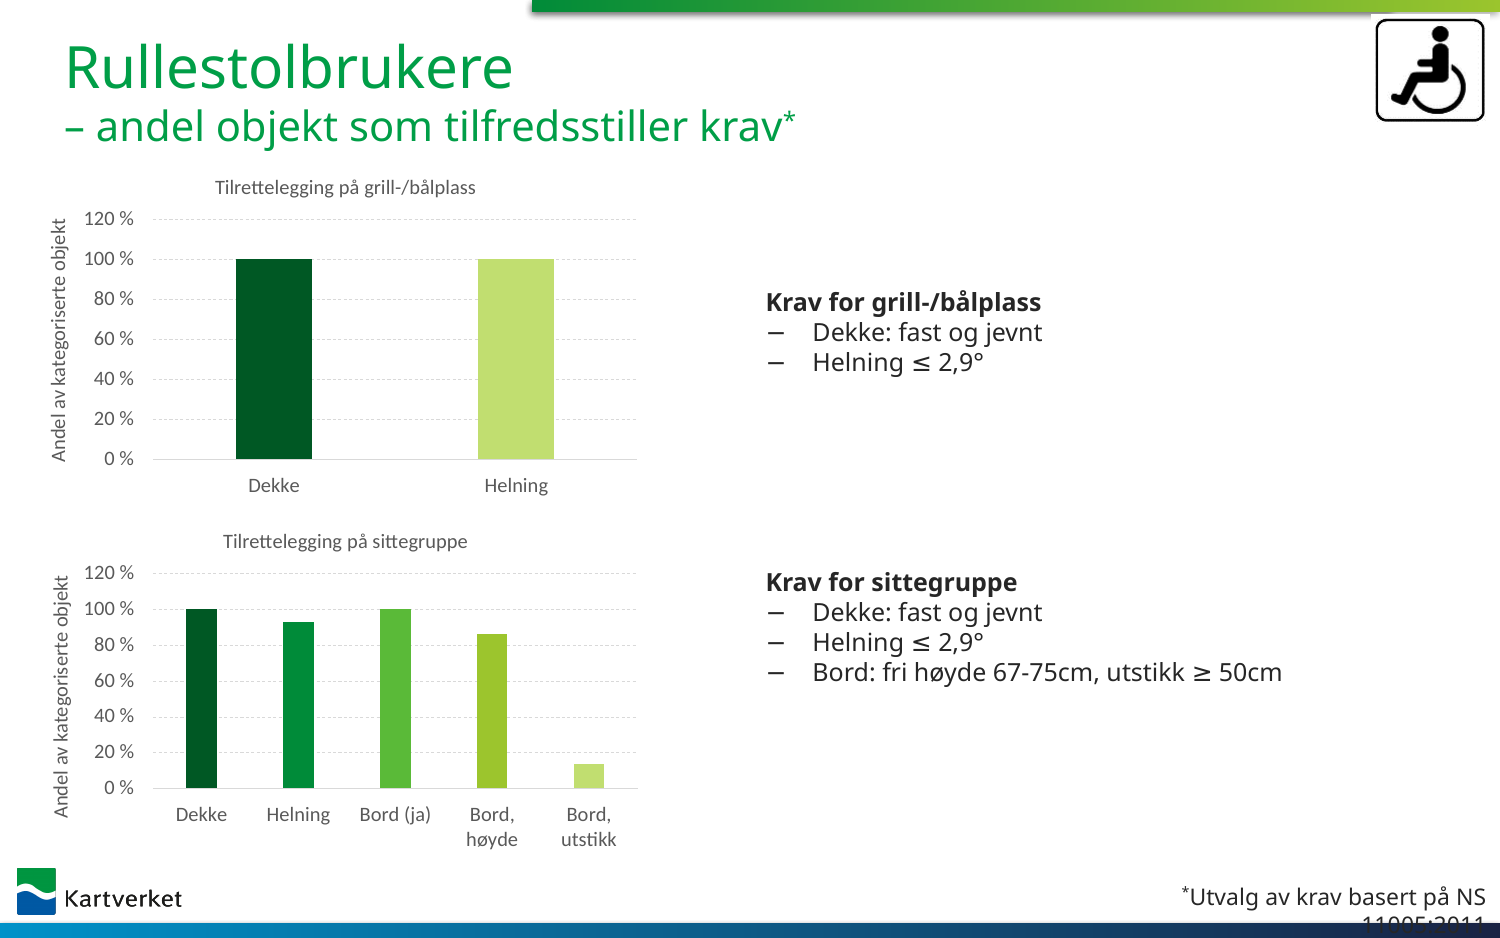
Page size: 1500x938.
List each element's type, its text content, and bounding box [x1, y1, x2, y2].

text_box Krav for sittegruppe Dekke: fast og jevnt Helning ≤ 2,9° Bord: fri høyde 67-75cm, utstikk ≥ 50cm [750, 559, 1500, 694]
text_box *Utvalg av krav basert på NS 11005:2011 [1068, 873, 1500, 938]
picture [1371, 13, 1491, 127]
picture [41, 166, 650, 505]
picture [41, 520, 650, 859]
text_box Rullestolbrukere – andel objekt som tilfredsstiller krav* [49, 14, 1431, 158]
text_box Krav for grill-/bålplass Dekke: fast og jevnt Helning ≤ 2,9° [750, 279, 1452, 384]
